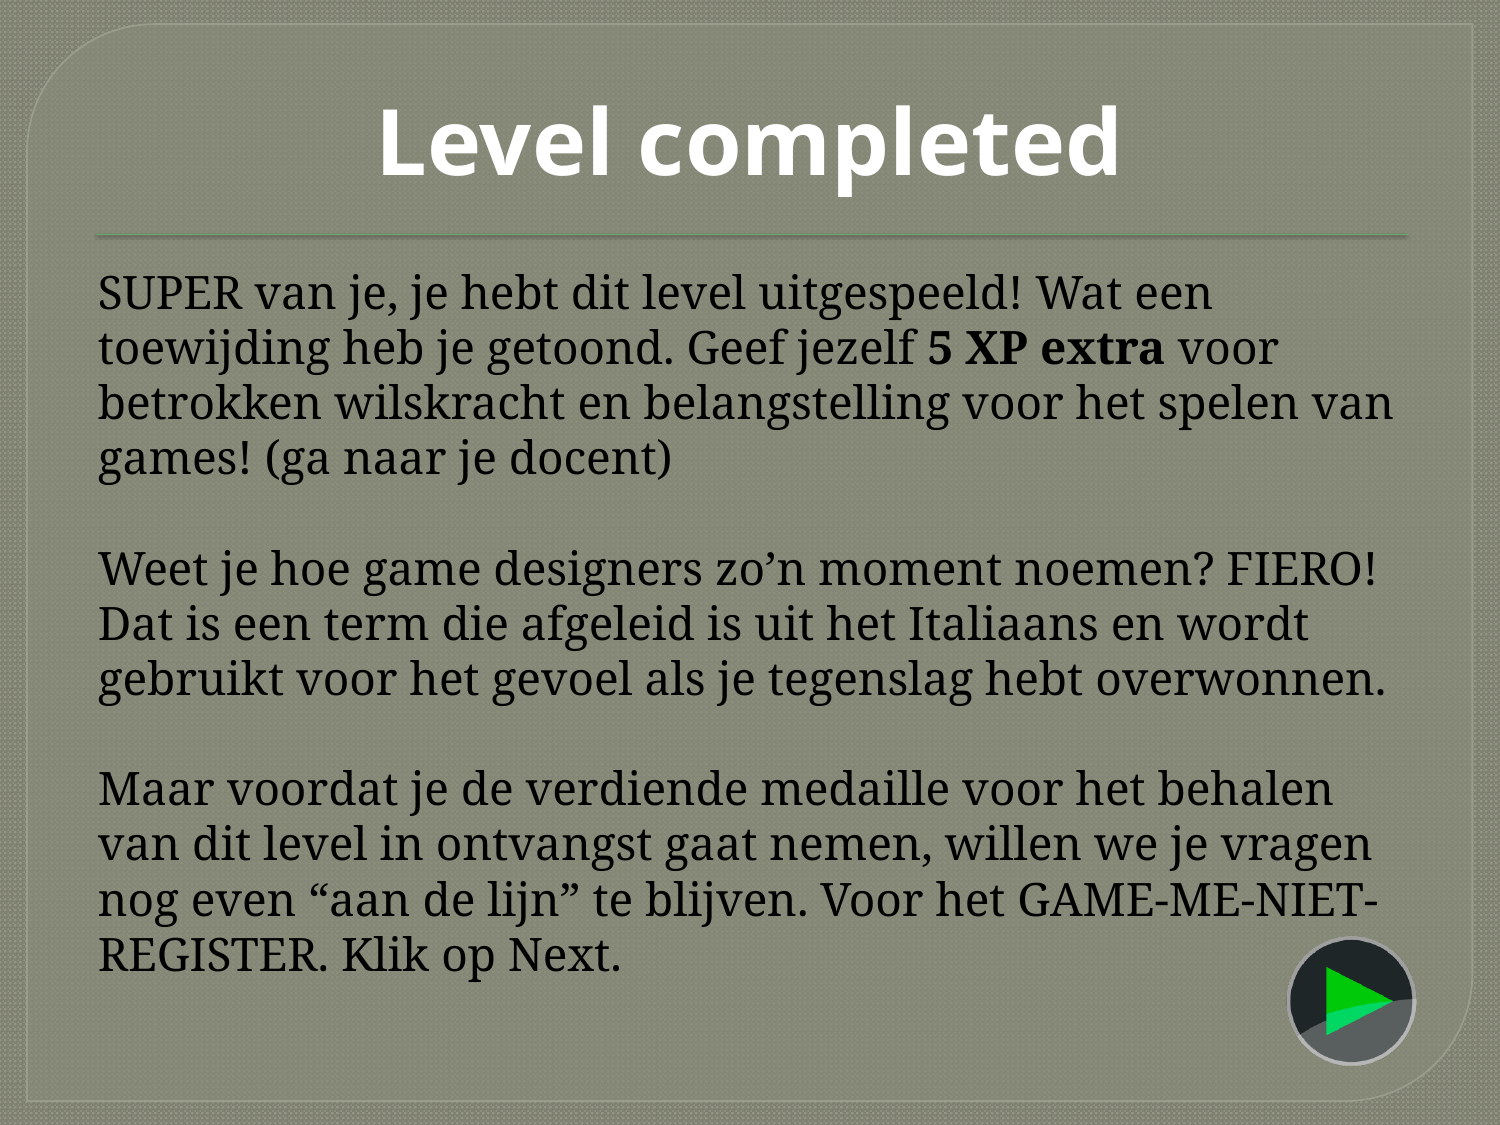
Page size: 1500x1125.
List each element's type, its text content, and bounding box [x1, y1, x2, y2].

text_box Level completed [74, 45, 1425, 233]
picture [1269, 917, 1434, 1083]
title SUPER van je, je hebt dit level uitgespeeld! Wat een toewijding heb je getoond. Geef jezelf 5 XP extra voor betrokken wilskracht en belangstelling voor het spelen van games! (ga naar je docent) Weet je hoe game designers zo’n moment noemen? FIERO! Dat is een term die afgeleid is uit het Italiaans en wordt gebruikt voor het gevoel als je tegenslag hebt overwonnen. Maar voordat je de verdiende medaille voor het behalen van dit level in ontvangst gaat nemen, willen we je vragen nog even “aan de lijn” te blijven. Voor het GAME-ME-NIET-REGISTER. Klik op Next. [75, 233, 1425, 988]
